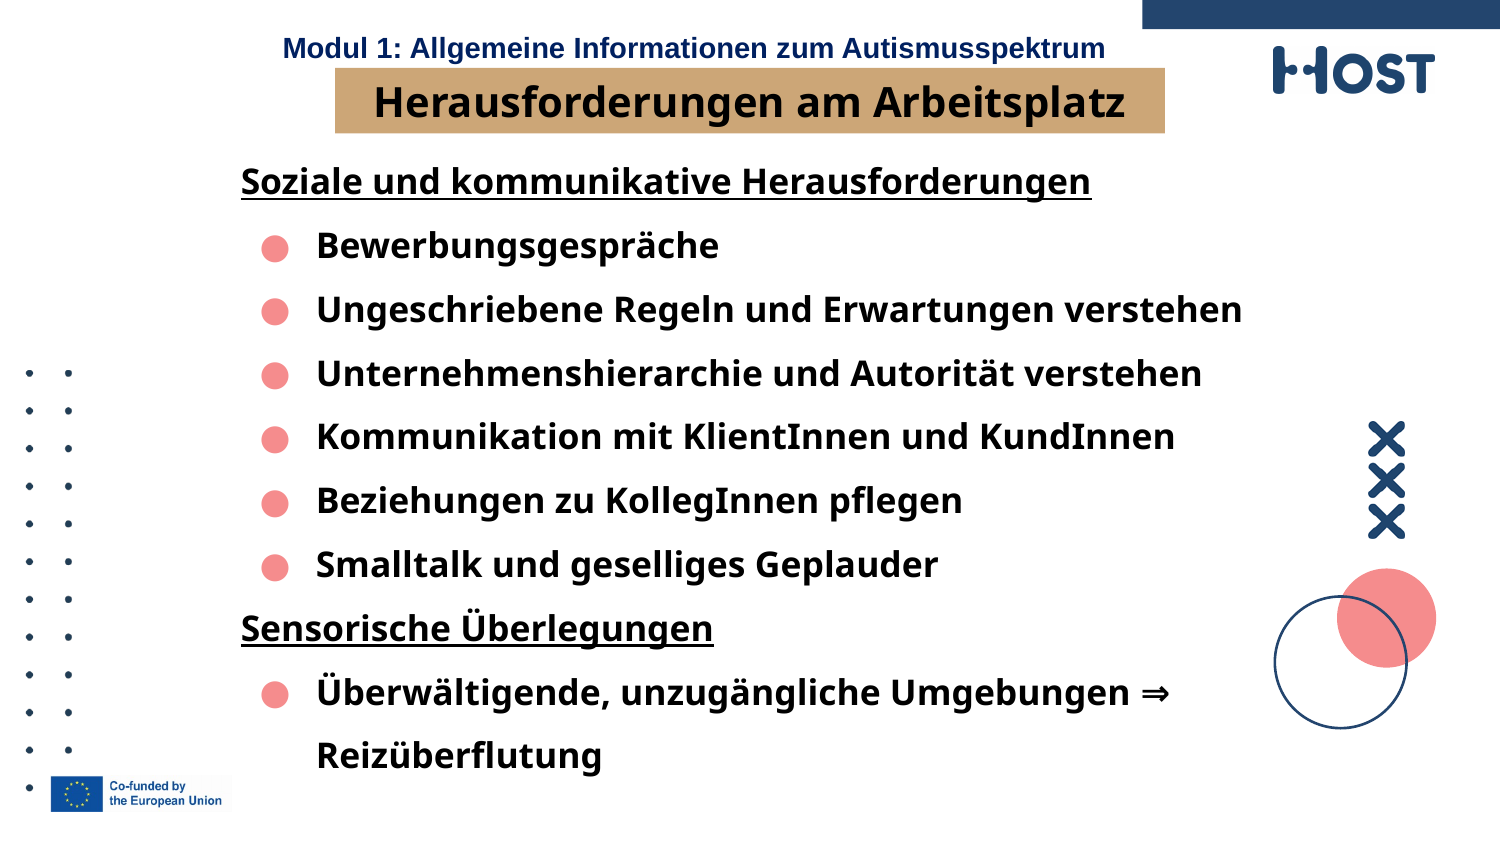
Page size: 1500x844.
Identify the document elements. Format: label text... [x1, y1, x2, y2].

picture [1273, 46, 1435, 94]
picture [1368, 421, 1405, 539]
text_box Modul 1: Allgemeine Informationen zum Autismusspektrum [267, 10, 1135, 68]
list Soziale und kommunikative Herausforderungen Bewerbungsgespräche Ungeschriebene Regeln und Erwartungen verstehen Unternehmenshierarchie und Autorität verstehen Kommunikation mit KlientInnen und KundInnen Beziehungen zu KollegInnen pflegen Smalltalk und geselliges Geplauder Sensorische Überlegungen Überwältigende, unzugängliche Umgebungen ⇒ Reizüberflutung [225, 123, 1319, 812]
text_box Herausforderungen am Arbeitsplatz [335, 67, 1165, 134]
picture [0, 370, 233, 812]
